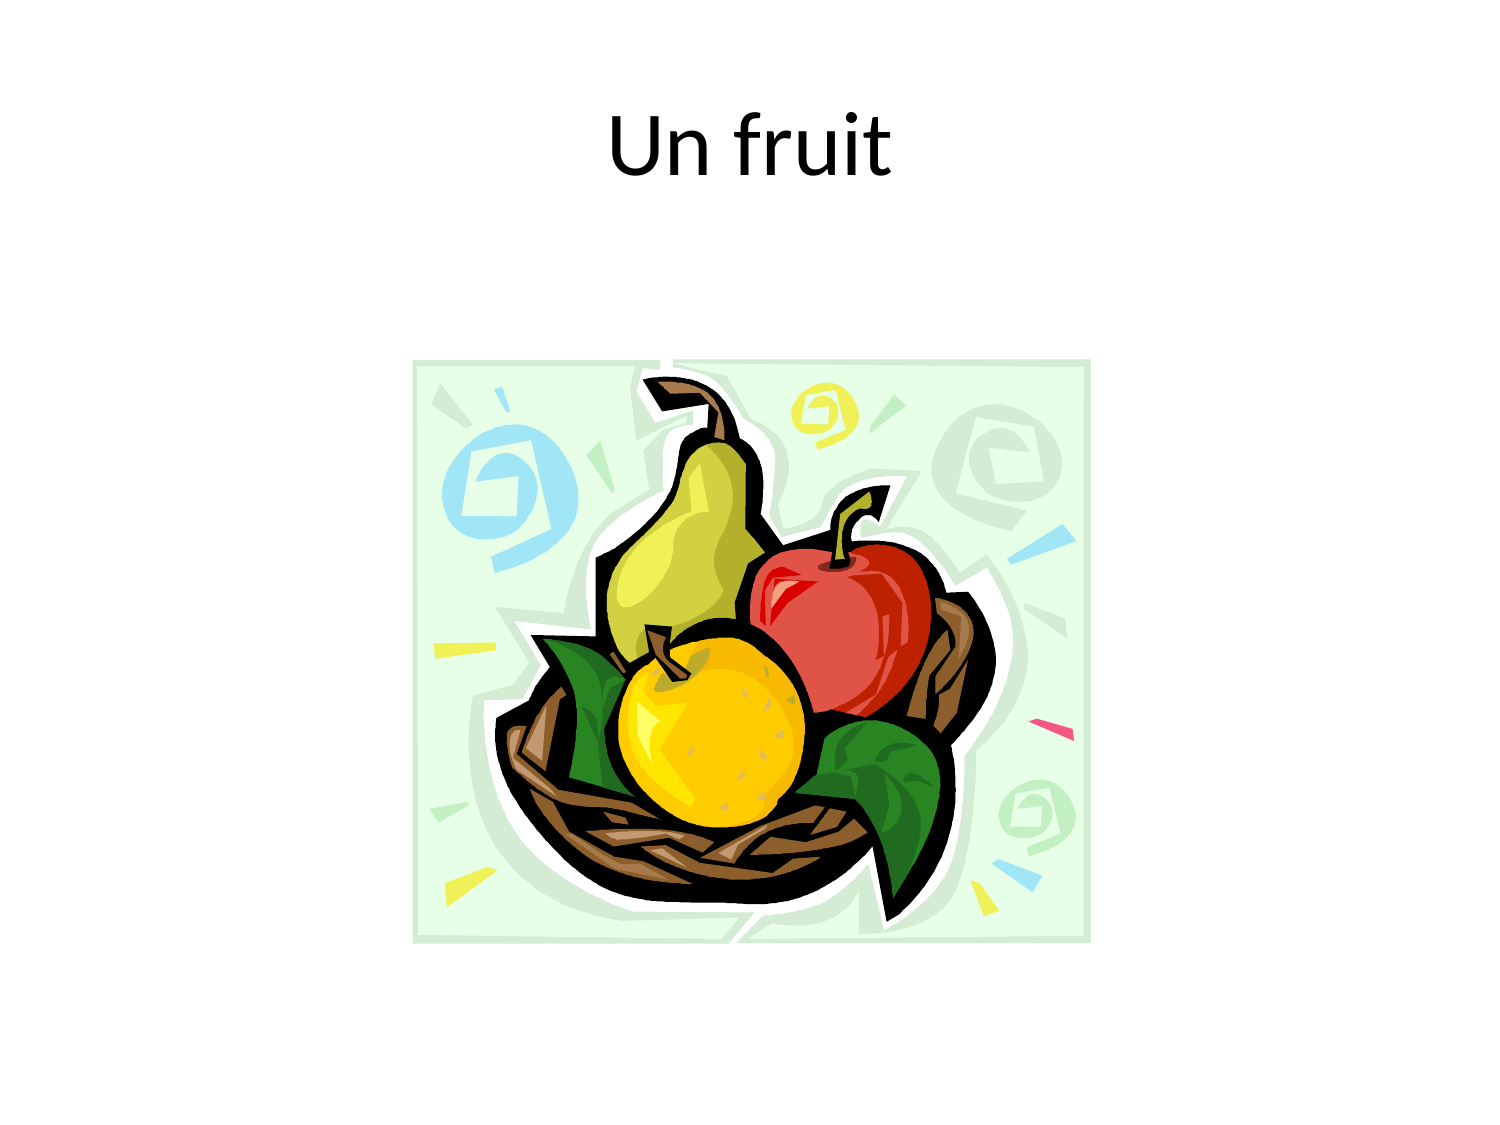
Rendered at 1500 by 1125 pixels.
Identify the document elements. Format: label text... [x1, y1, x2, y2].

picture [412, 349, 1101, 954]
title Un fruit [75, 45, 1425, 233]
